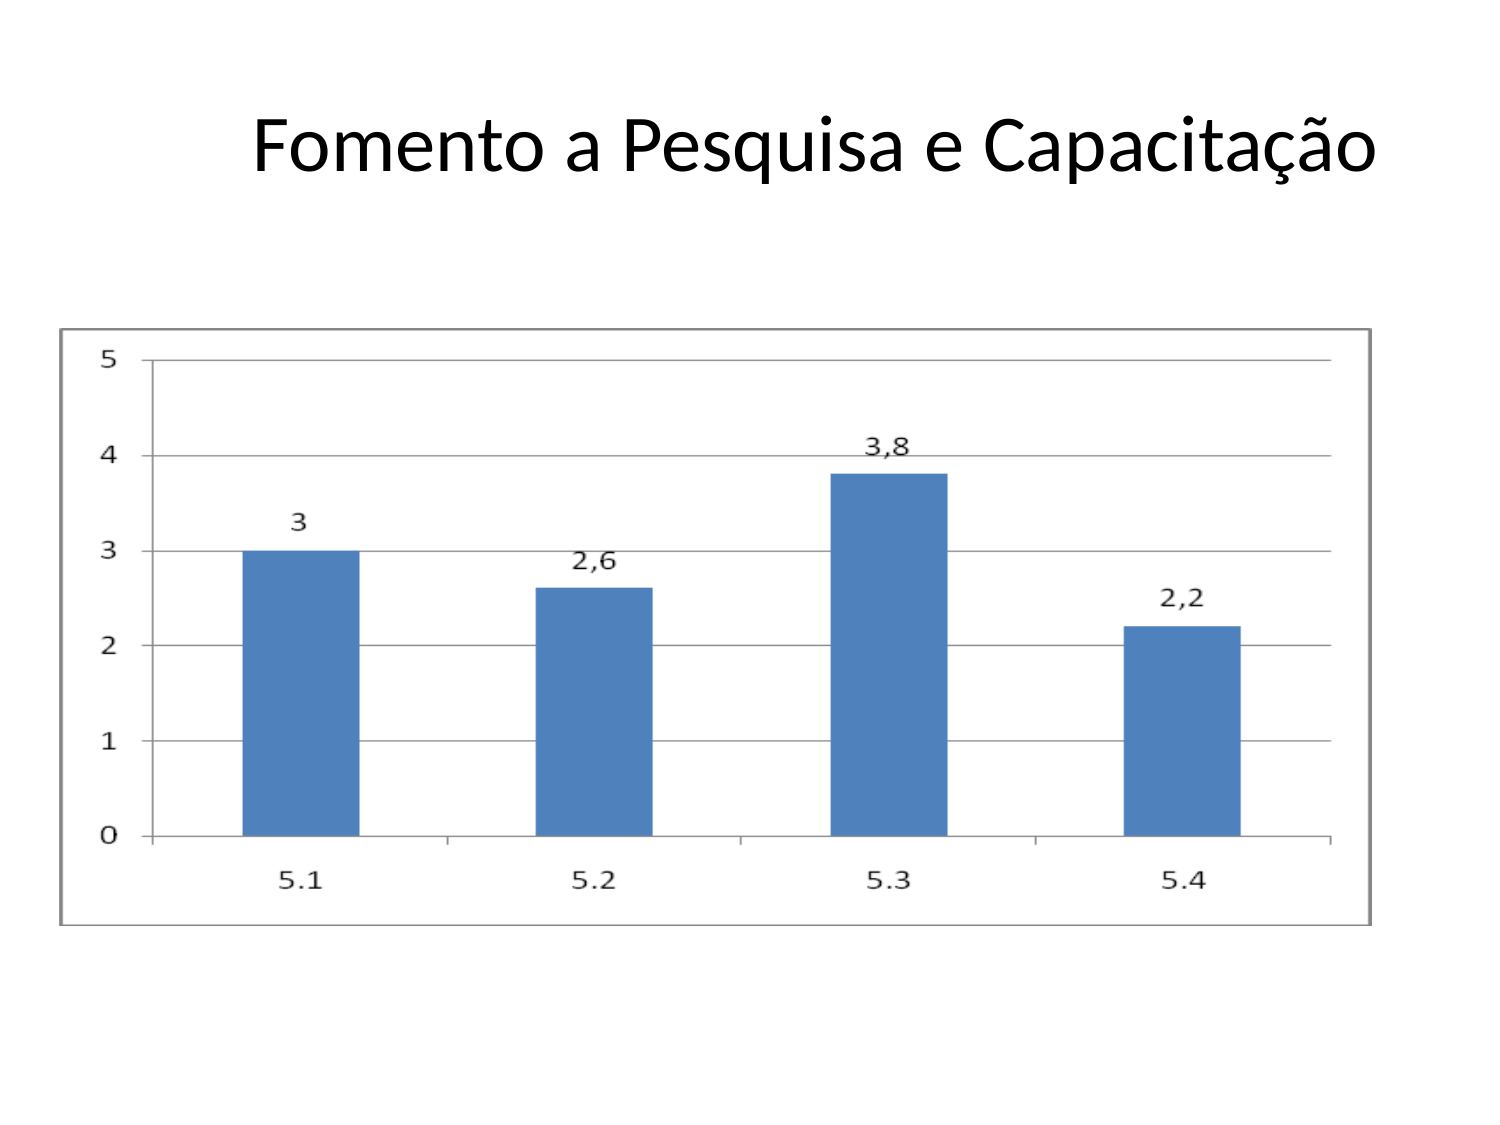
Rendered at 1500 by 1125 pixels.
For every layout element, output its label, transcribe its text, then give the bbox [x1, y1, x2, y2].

picture [58, 327, 1372, 926]
title Fomento a Pesquisa e Capacitação [75, 45, 1425, 233]
